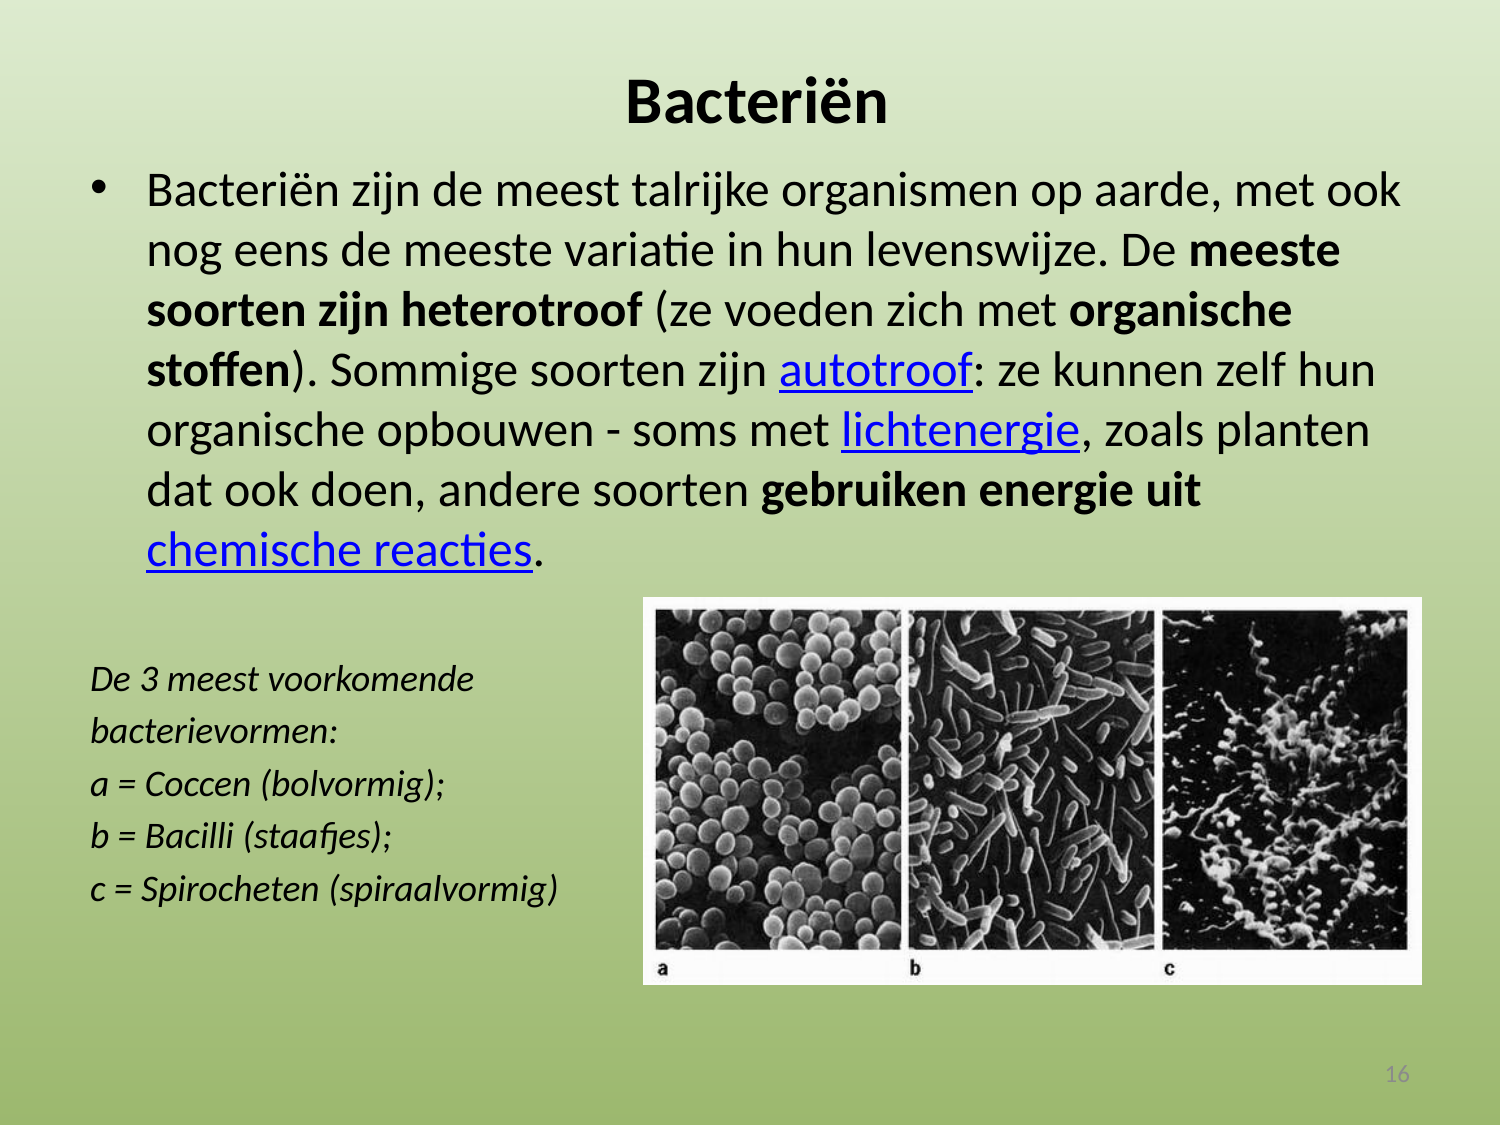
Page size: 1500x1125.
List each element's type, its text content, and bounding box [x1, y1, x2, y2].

list Bacteriën zijn de meest talrijke organismen op aarde, met ook nog eens de meeste variatie in hun levenswijze. De meeste soorten zijn heterotroof (ze voeden zich met organische stoffen). Sommige soorten zijn autotroof: ze kunnen zelf hun organische opbouwen - soms met lichtenergie, zoals planten dat ook doen, andere soorten gebruiken energie uit chemische reacties. De 3 meest voorkomende bacterievormen: a = Coccen (bolvormig); b = Bacilli (staafjes); c = Spirocheten (spiraalvormig) [75, 148, 1425, 1083]
title Bacteriën [75, 45, 1425, 148]
slide_number 16 [1074, 1042, 1425, 1103]
picture [643, 597, 1422, 985]
